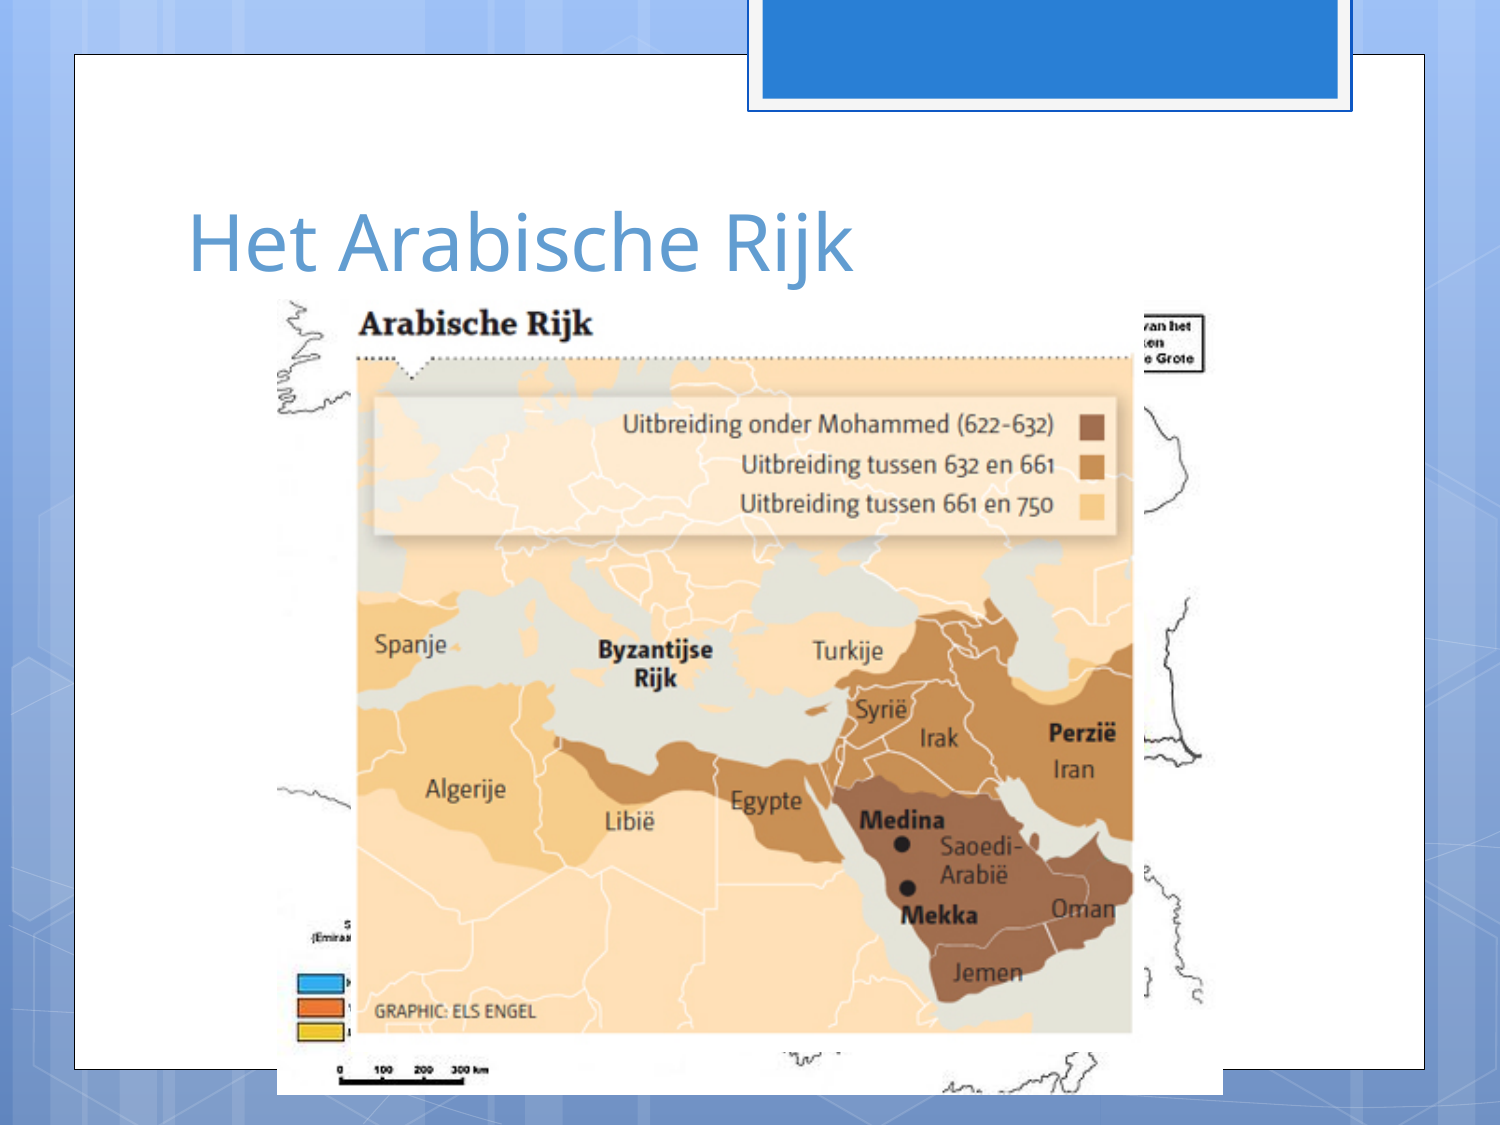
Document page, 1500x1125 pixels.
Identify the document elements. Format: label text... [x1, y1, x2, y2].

picture [351, 298, 1144, 1052]
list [277, 298, 1223, 1095]
title Het Arabische Rijk [171, 183, 1324, 295]
